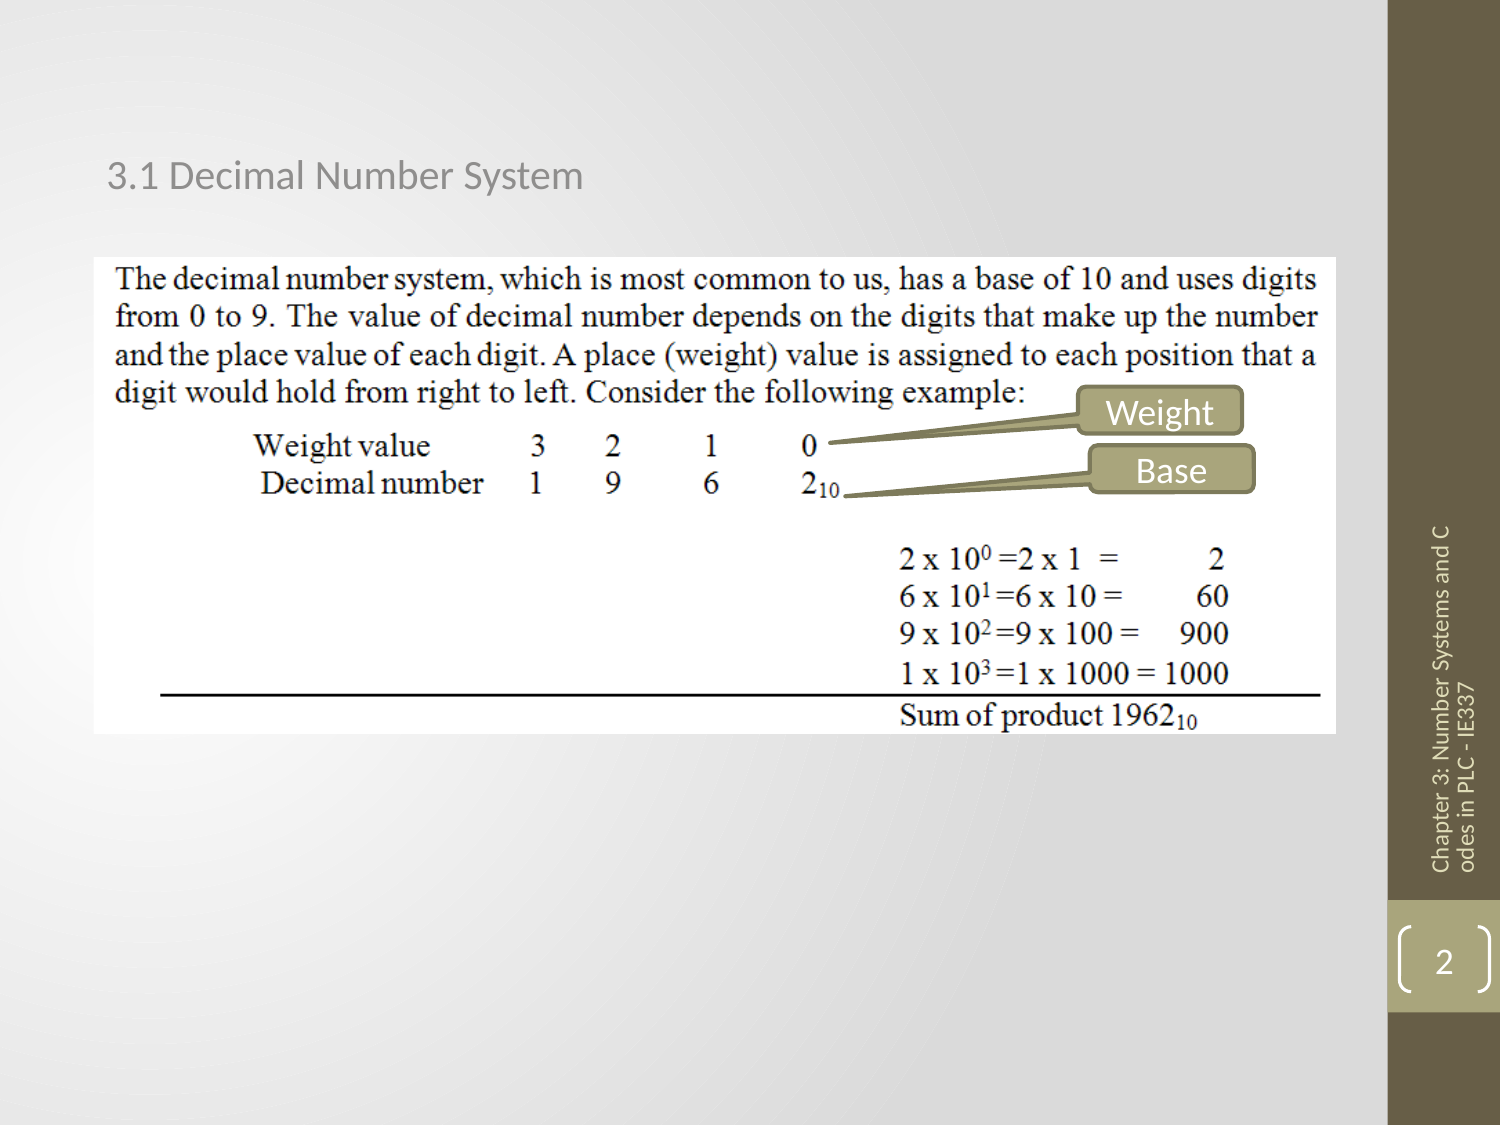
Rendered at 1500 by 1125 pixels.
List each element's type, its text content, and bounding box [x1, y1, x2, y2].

picture [93, 257, 1337, 735]
subtitle 3.1 Decimal Number System [82, 140, 1289, 235]
slide_number 2 [1397, 925, 1492, 994]
footer Chapter 3: Number Systems and Codes in PLC - IE337 [1408, 500, 1469, 889]
